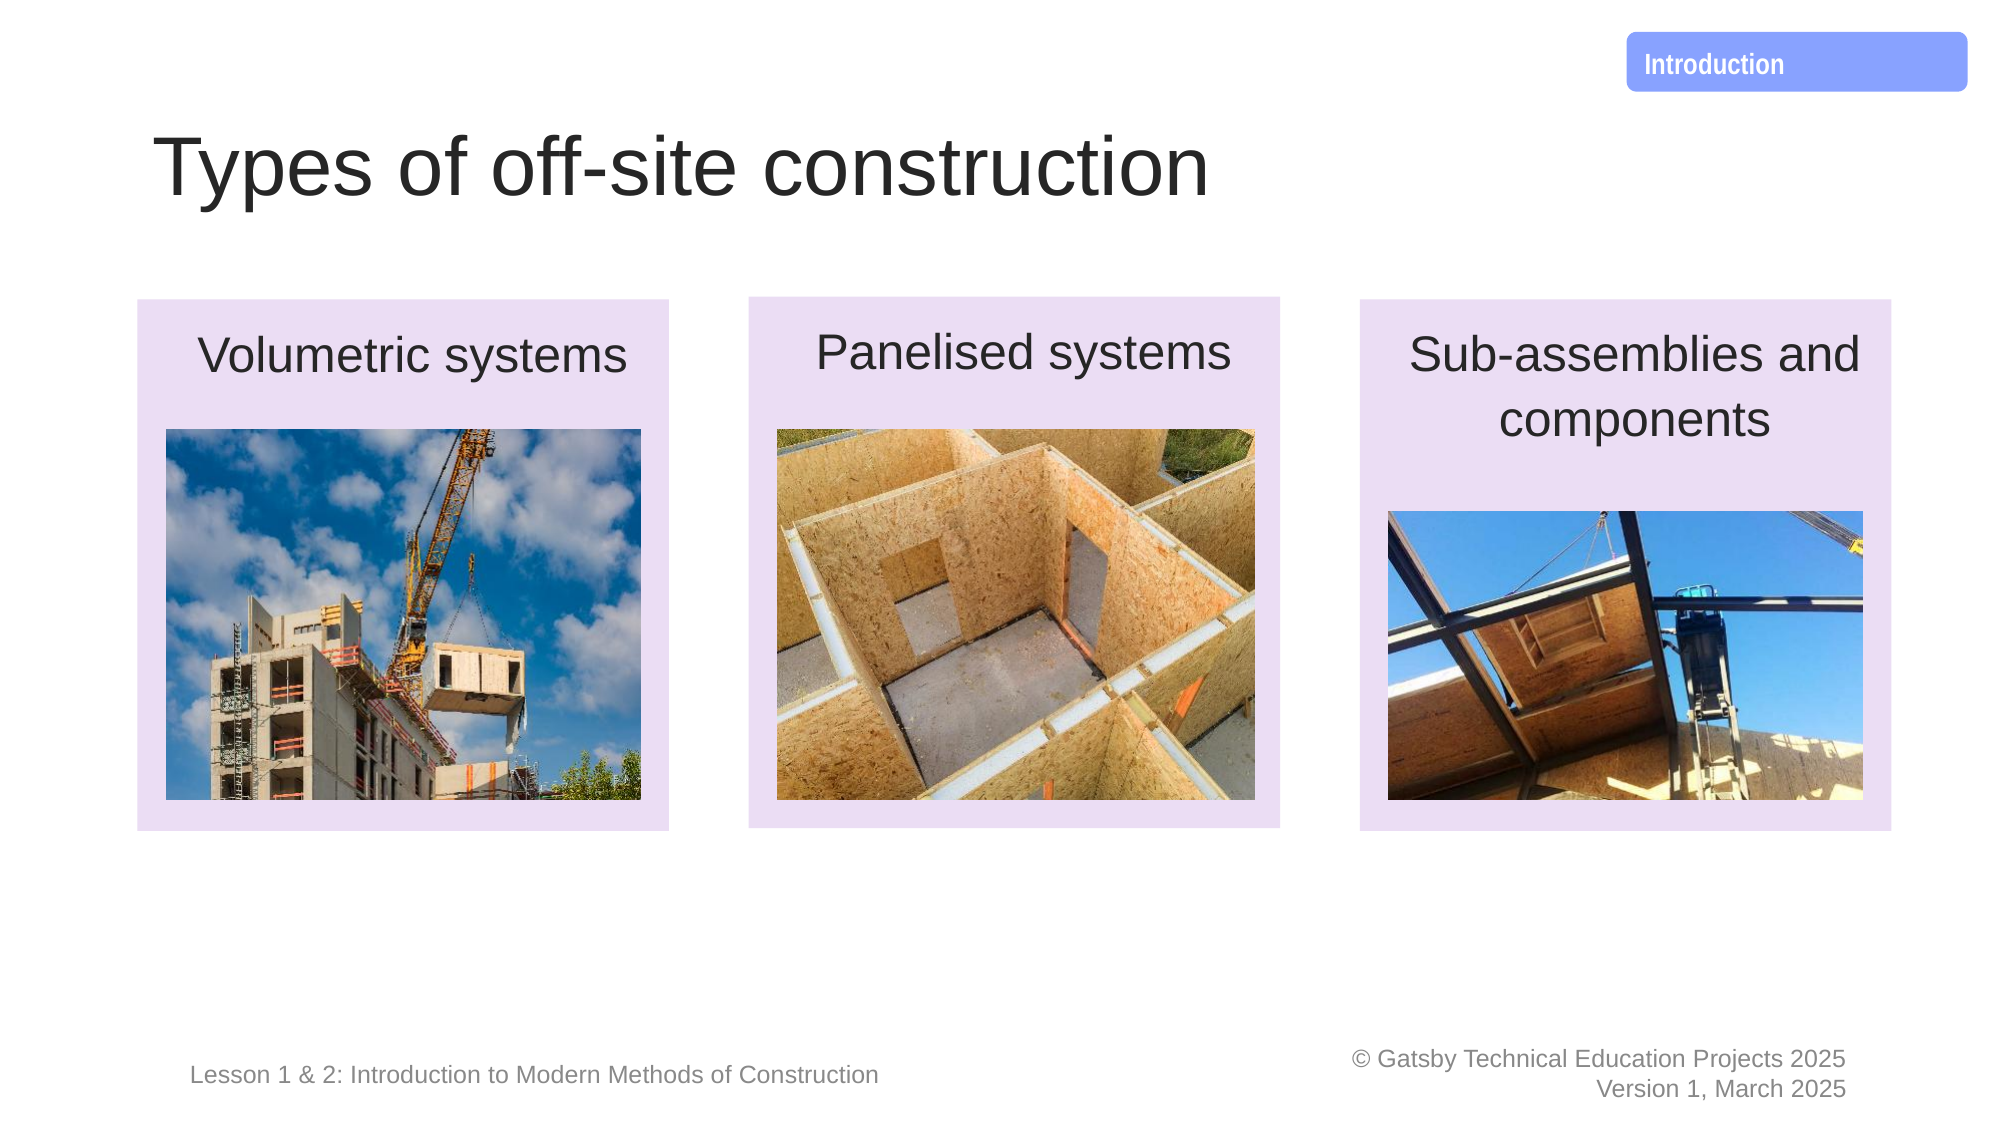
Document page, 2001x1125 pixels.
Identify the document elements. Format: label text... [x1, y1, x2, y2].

list Lesson 1 & 2: Introduction to Modern Methods of Construction [137, 1042, 968, 1103]
title Types of off-site construction [137, 59, 1863, 278]
text_box Panelised systems [748, 296, 1281, 829]
list Volumetric systems [137, 299, 669, 831]
picture [1388, 511, 1863, 800]
text_box Sub-assemblies and components [1359, 299, 1892, 831]
text_box Introduction [1626, 31, 1968, 92]
picture [777, 429, 1255, 800]
picture [166, 429, 641, 800]
